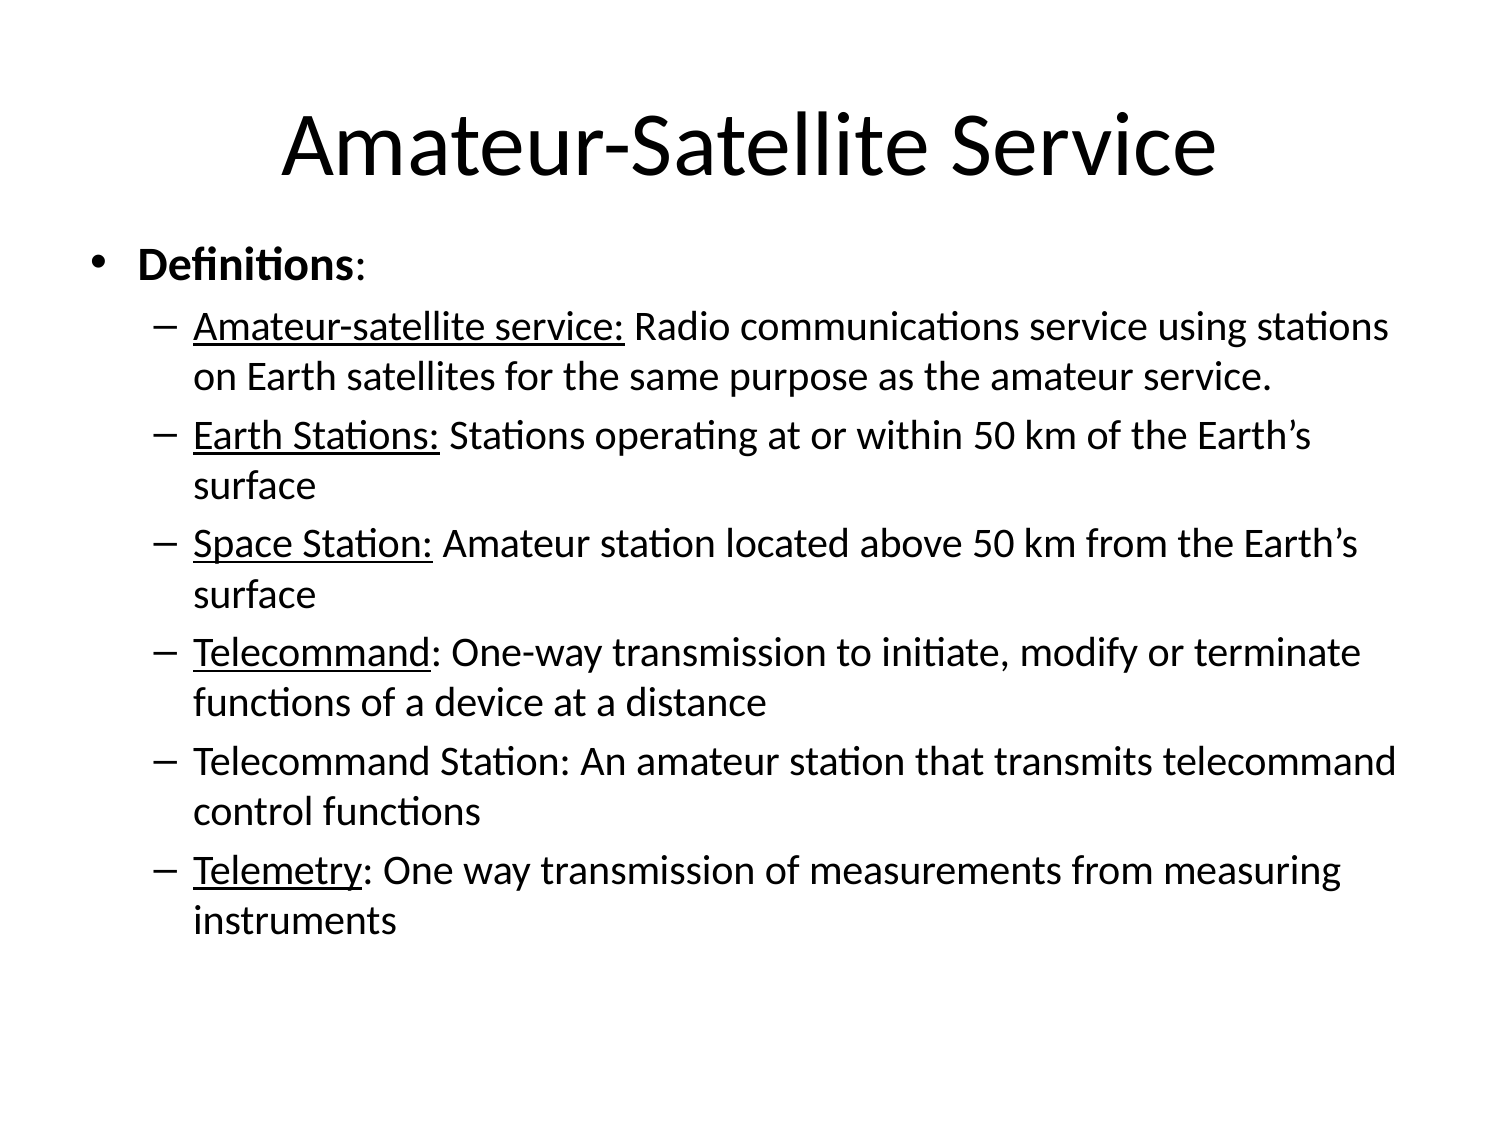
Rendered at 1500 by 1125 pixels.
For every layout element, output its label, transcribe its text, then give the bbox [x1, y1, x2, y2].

list Definitions: Amateur-satellite service: Radio communications service using stations on Earth satellites for the same purpose as the amateur service. Earth Stations: Stations operating at or within 50 km of the Earth’s surface Space Station: Amateur station located above 50 km from the Earth’s surface Telecommand: One-way transmission to initiate, modify or terminate functions of a device at a distance Telecommand Station: An amateur station that transmits telecommand control functions Telemetry: One way transmission of measurements from measuring instruments [75, 224, 1425, 1005]
title Amateur-Satellite Service [75, 45, 1425, 224]
